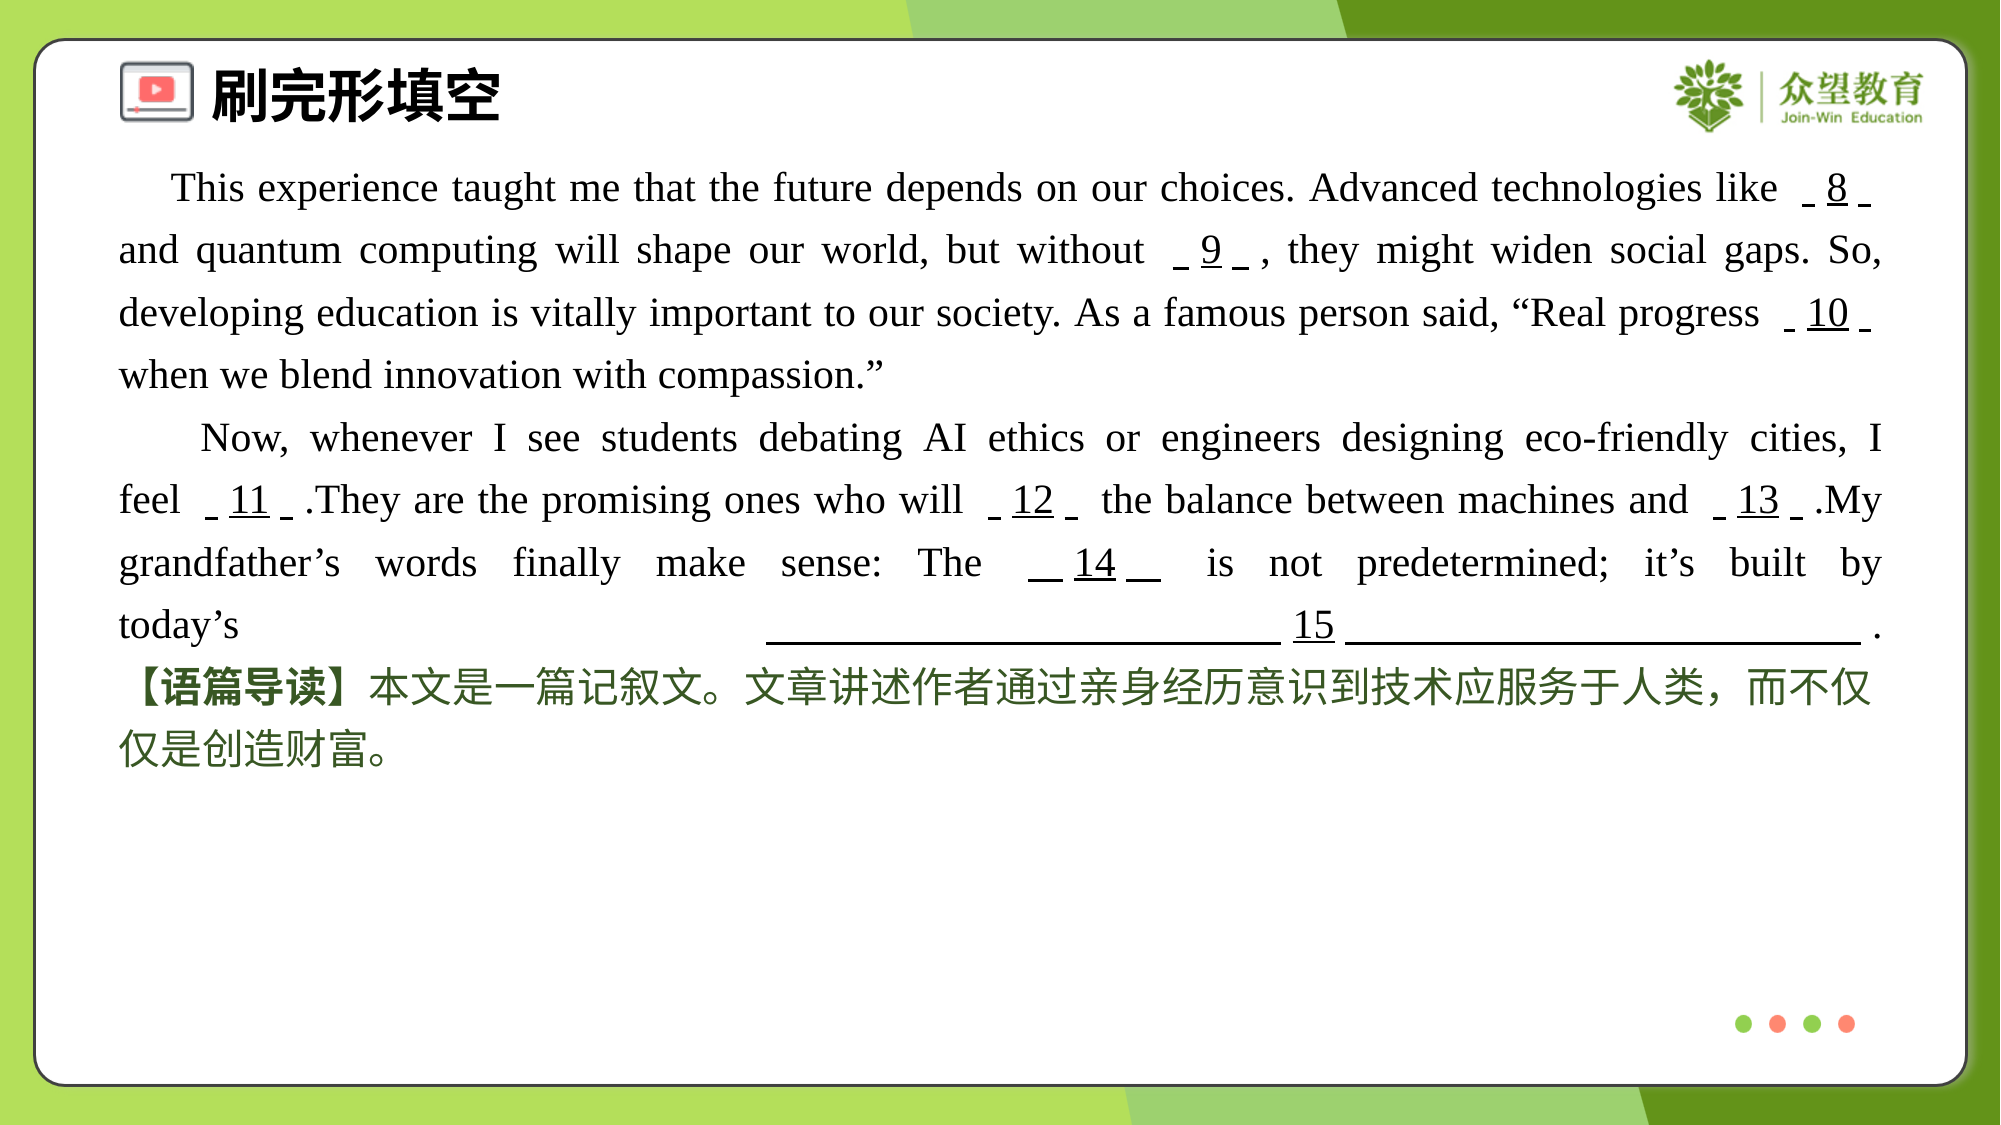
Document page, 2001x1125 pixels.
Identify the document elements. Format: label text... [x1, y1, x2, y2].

text_box This experience taught me that the future depends on our choices. Advanced technologies like . .8. . and quantum computing will shape our world, but without . .9. ., they might widen social gaps. So, developing education is vitally important to our society. As a famous person said, “Real progress . .10. . when we blend innovation with compassion.” Now, whenever I see students debating AI ethics or engineers designing eco-friendly cities, I feel . .11. ..They are the promising ones who will . .12. . the balance between machines and . .13. ..My grandfather’s words finally make sense: The . .14. . is not predetermined; it’s built by today’s . .15. ..#5 [118, 146, 1883, 641]
text_box 【语篇导读】本文是一篇记叙文。文章讲述作者通过亲身经历意识到技术应服务于人类，而不仅仅是创造财富。 [118, 647, 1883, 769]
picture [0, 0, 2000, 1125]
